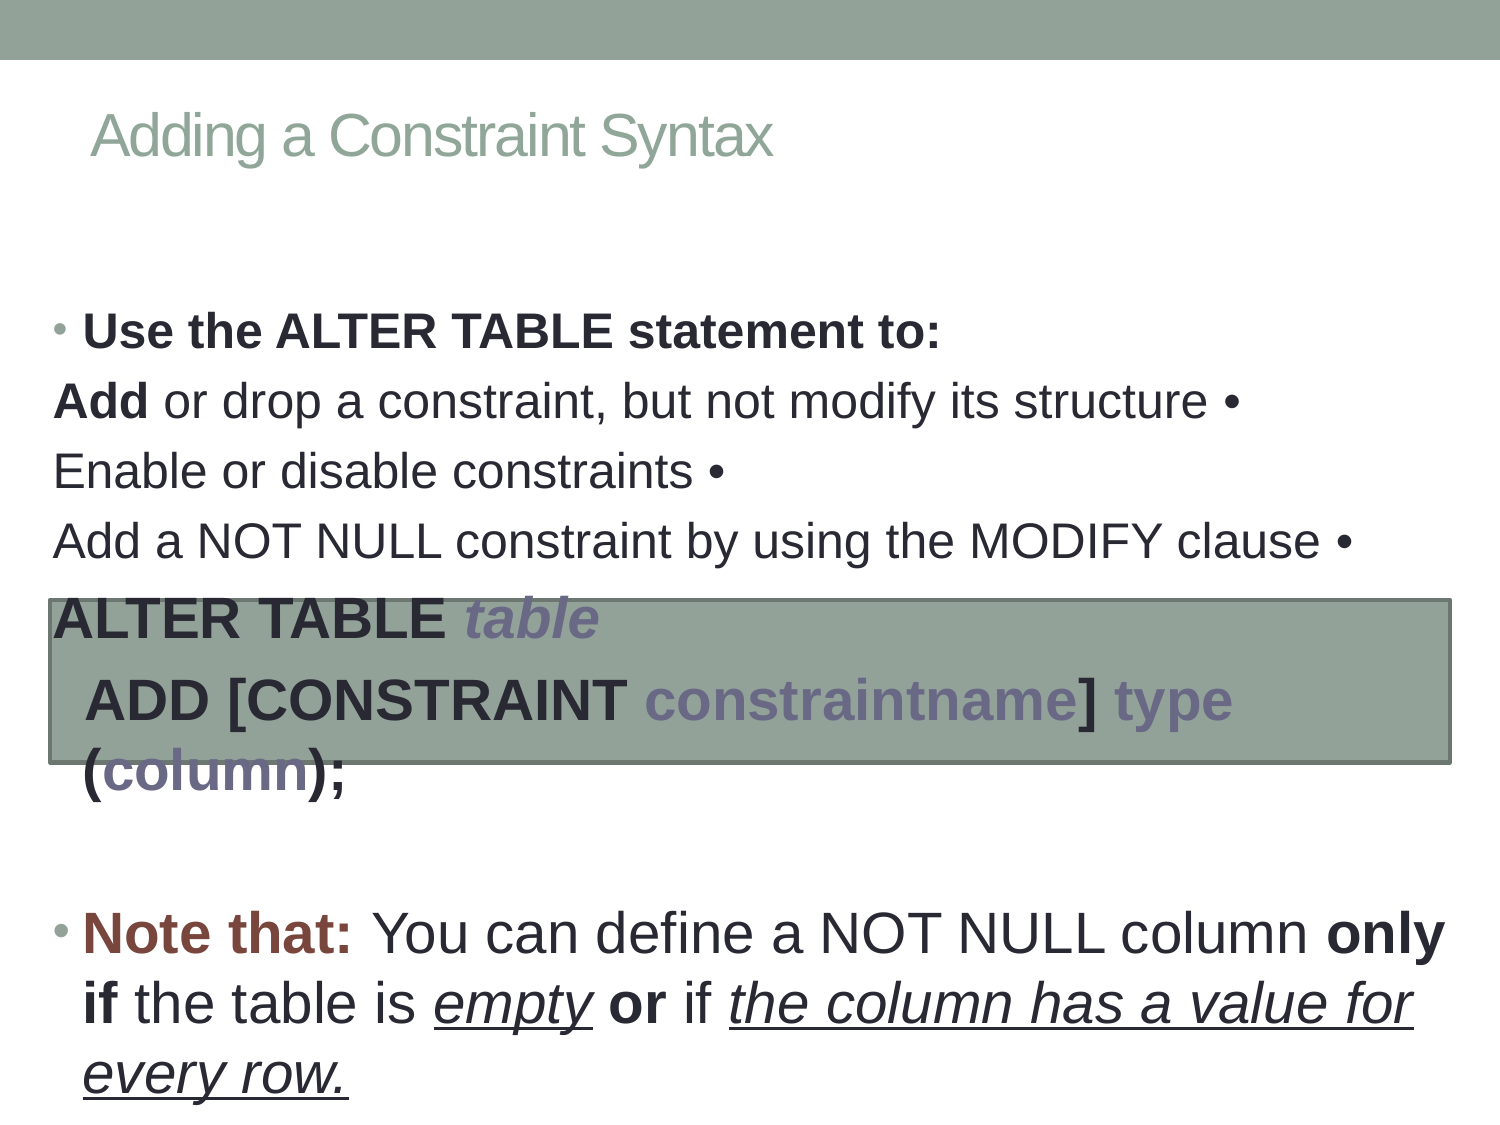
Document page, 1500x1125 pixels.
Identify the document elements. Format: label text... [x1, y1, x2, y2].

title Adding a Constraint Syntax [75, 87, 1425, 250]
list Use the ALTER TABLE statement to: • Add or drop a constraint, but not modify its structure • Enable or disable constraints • Add a NOT NULL constraint by using the MODIFY clause ALTER TABLE table ADD [CONSTRAINT constraintname] type (column); Note that: You can define a NOT NULL column only if the table is empty or if the column has a value for every row. [37, 291, 1463, 1050]
